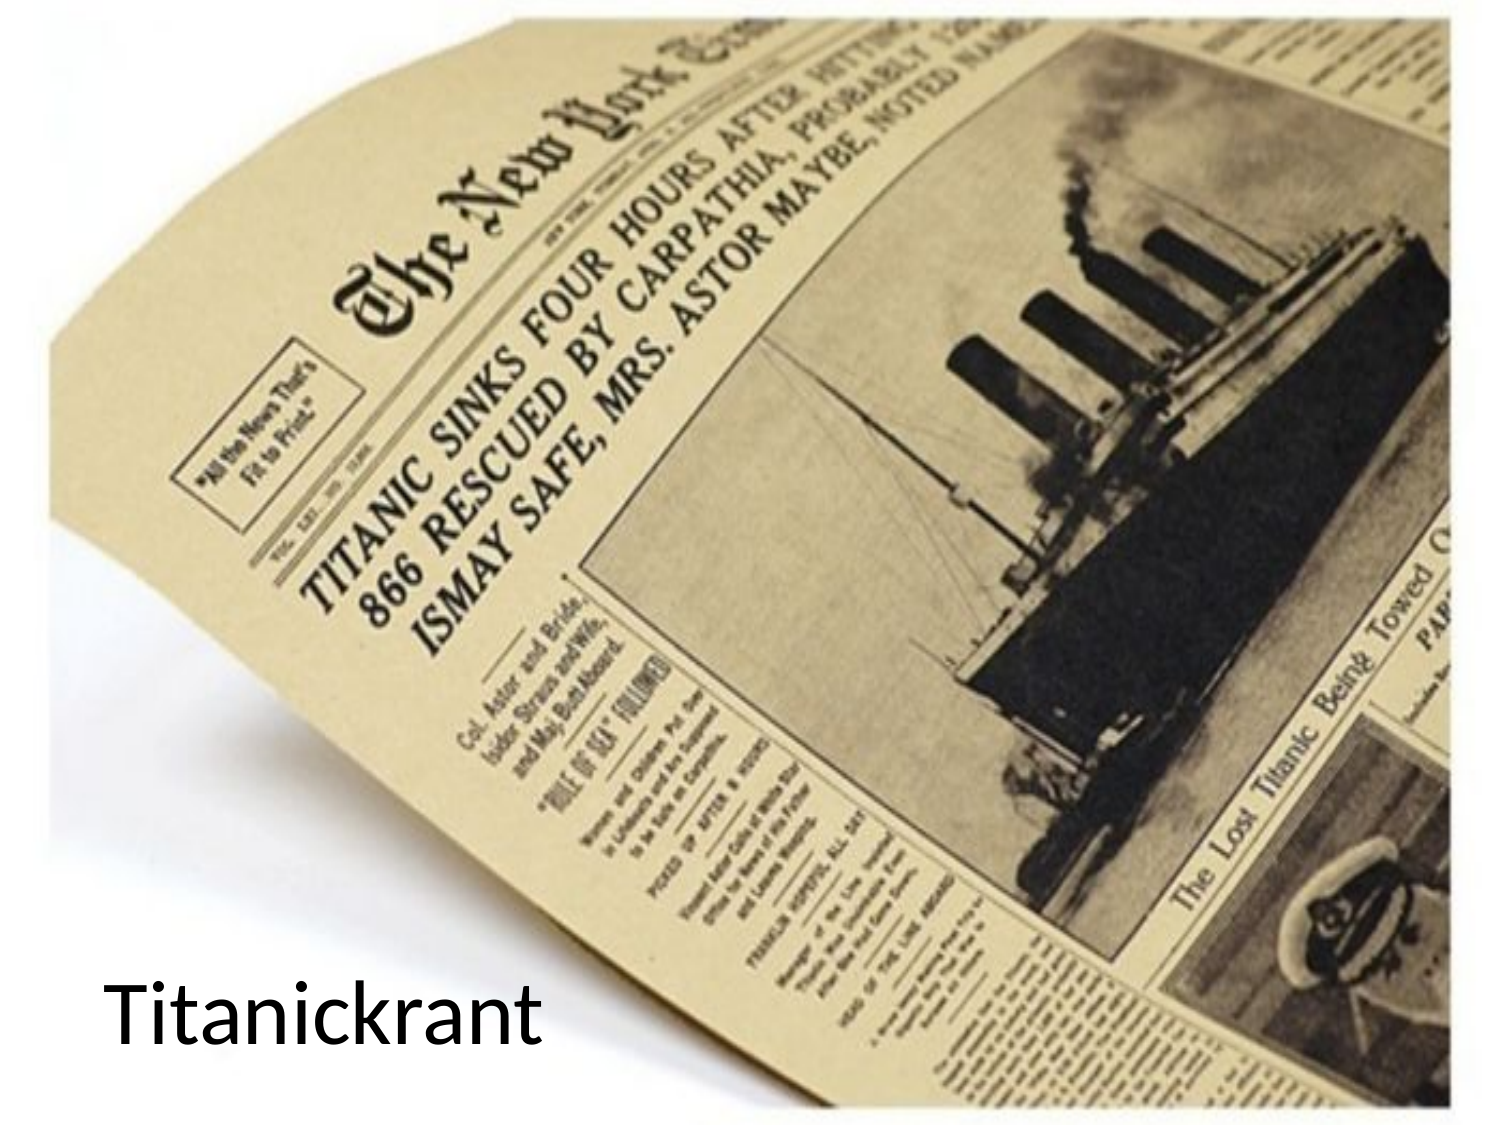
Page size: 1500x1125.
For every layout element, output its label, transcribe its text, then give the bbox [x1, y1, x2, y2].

title Titanickrant [0, 887, 962, 1125]
picture [0, 0, 1500, 1125]
